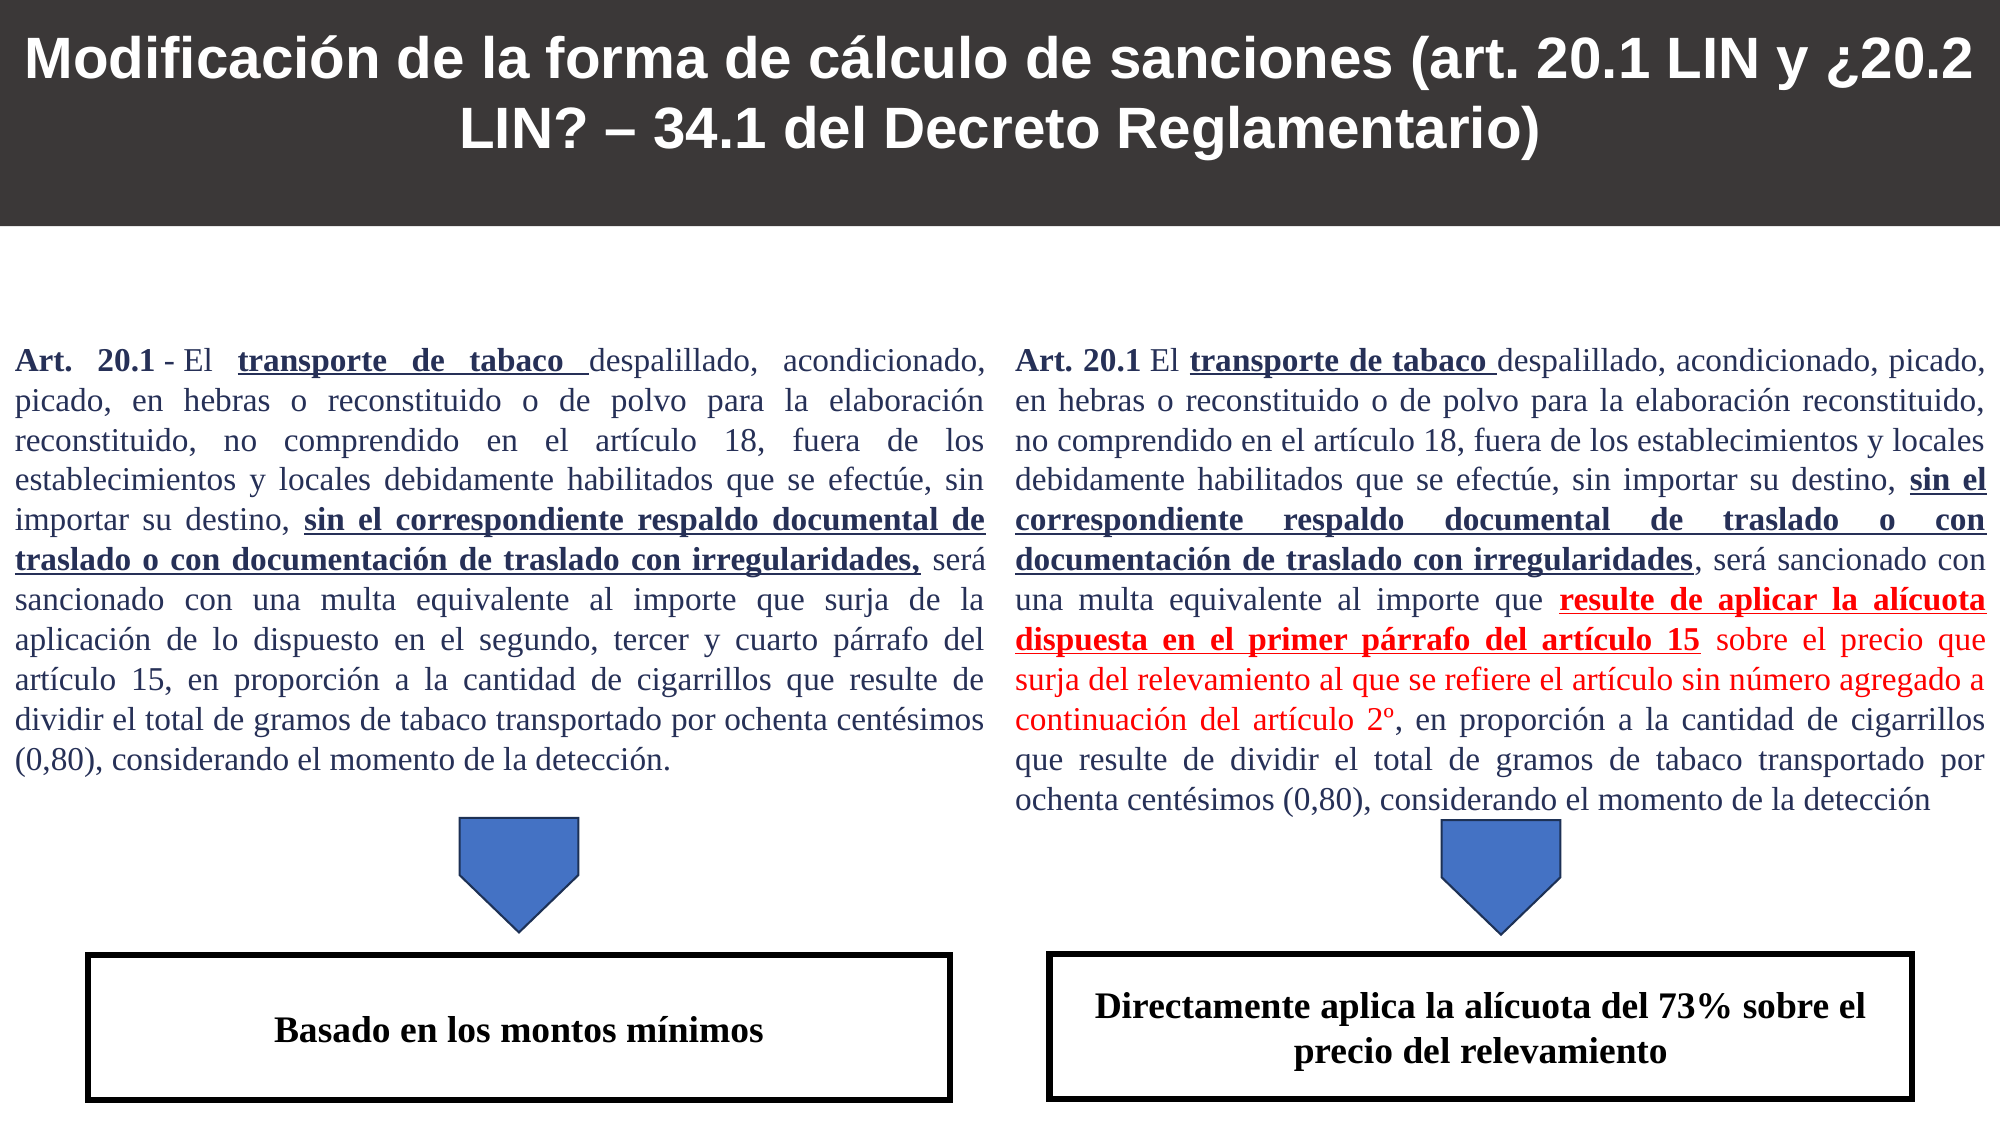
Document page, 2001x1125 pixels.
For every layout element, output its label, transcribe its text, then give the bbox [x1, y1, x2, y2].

text_box Basado en los montos mínimos [87, 954, 951, 1101]
text_box Art. 20.1 El transporte de tabaco despalillado, acondicionado, picado, en hebras o reconstituido o de polvo para la elaboración reconstituido, no comprendido en el artículo 18, fuera de los establecimientos y locales debidamente habilitados que se efectúe, sin importar su destino, sin el correspondiente respaldo documental de traslado o con documentación de traslado con irregularidades, será sancionado con una multa equivalente al importe que resulte de aplicar la alícuota dispuesta en el primer párrafo del artículo 15 sobre el precio que surja del relevamiento al que se refiere el artículo sin número agregado a continuación del artículo 2º, en proporción a la cantidad de cigarrillos que resulte de dividir el total de gramos de tabaco transportado por ochenta centésimos (0,80), considerando el momento de la detección [1000, 330, 2000, 825]
text_box Modificación de la forma de cálculo de sanciones (art. 20.1 LIN y ¿20.2 LIN? – 34.1 del Decreto Reglamentario) [0, 0, 2000, 227]
text_box [458, 816, 580, 934]
text_box Directamente aplica la alícuota del 73% sobre el precio del relevamiento [1049, 953, 1913, 1100]
text_box [1440, 819, 1562, 937]
text_box Art. 20.1 - El transporte de tabaco despalillado, acondicionado, picado, en hebras o reconstituido o de polvo para la elaboración reconstituido, no comprendido en el artículo 18, fuera de los establecimientos y locales debidamente habilitados que se efectúe, sin importar su destino, sin el correspondiente respaldo documental de traslado o con documentación de traslado con irregularidades, será sancionado con una multa equivalente al importe que surja de la aplicación de lo dispuesto en el segundo, tercer y cuarto párrafo del artículo 15, en proporción a la cantidad de cigarrillos que resulte de dividir el total de gramos de tabaco transportado por ochenta centésimos (0,80), considerando el momento de la detección. [0, 330, 1000, 785]
